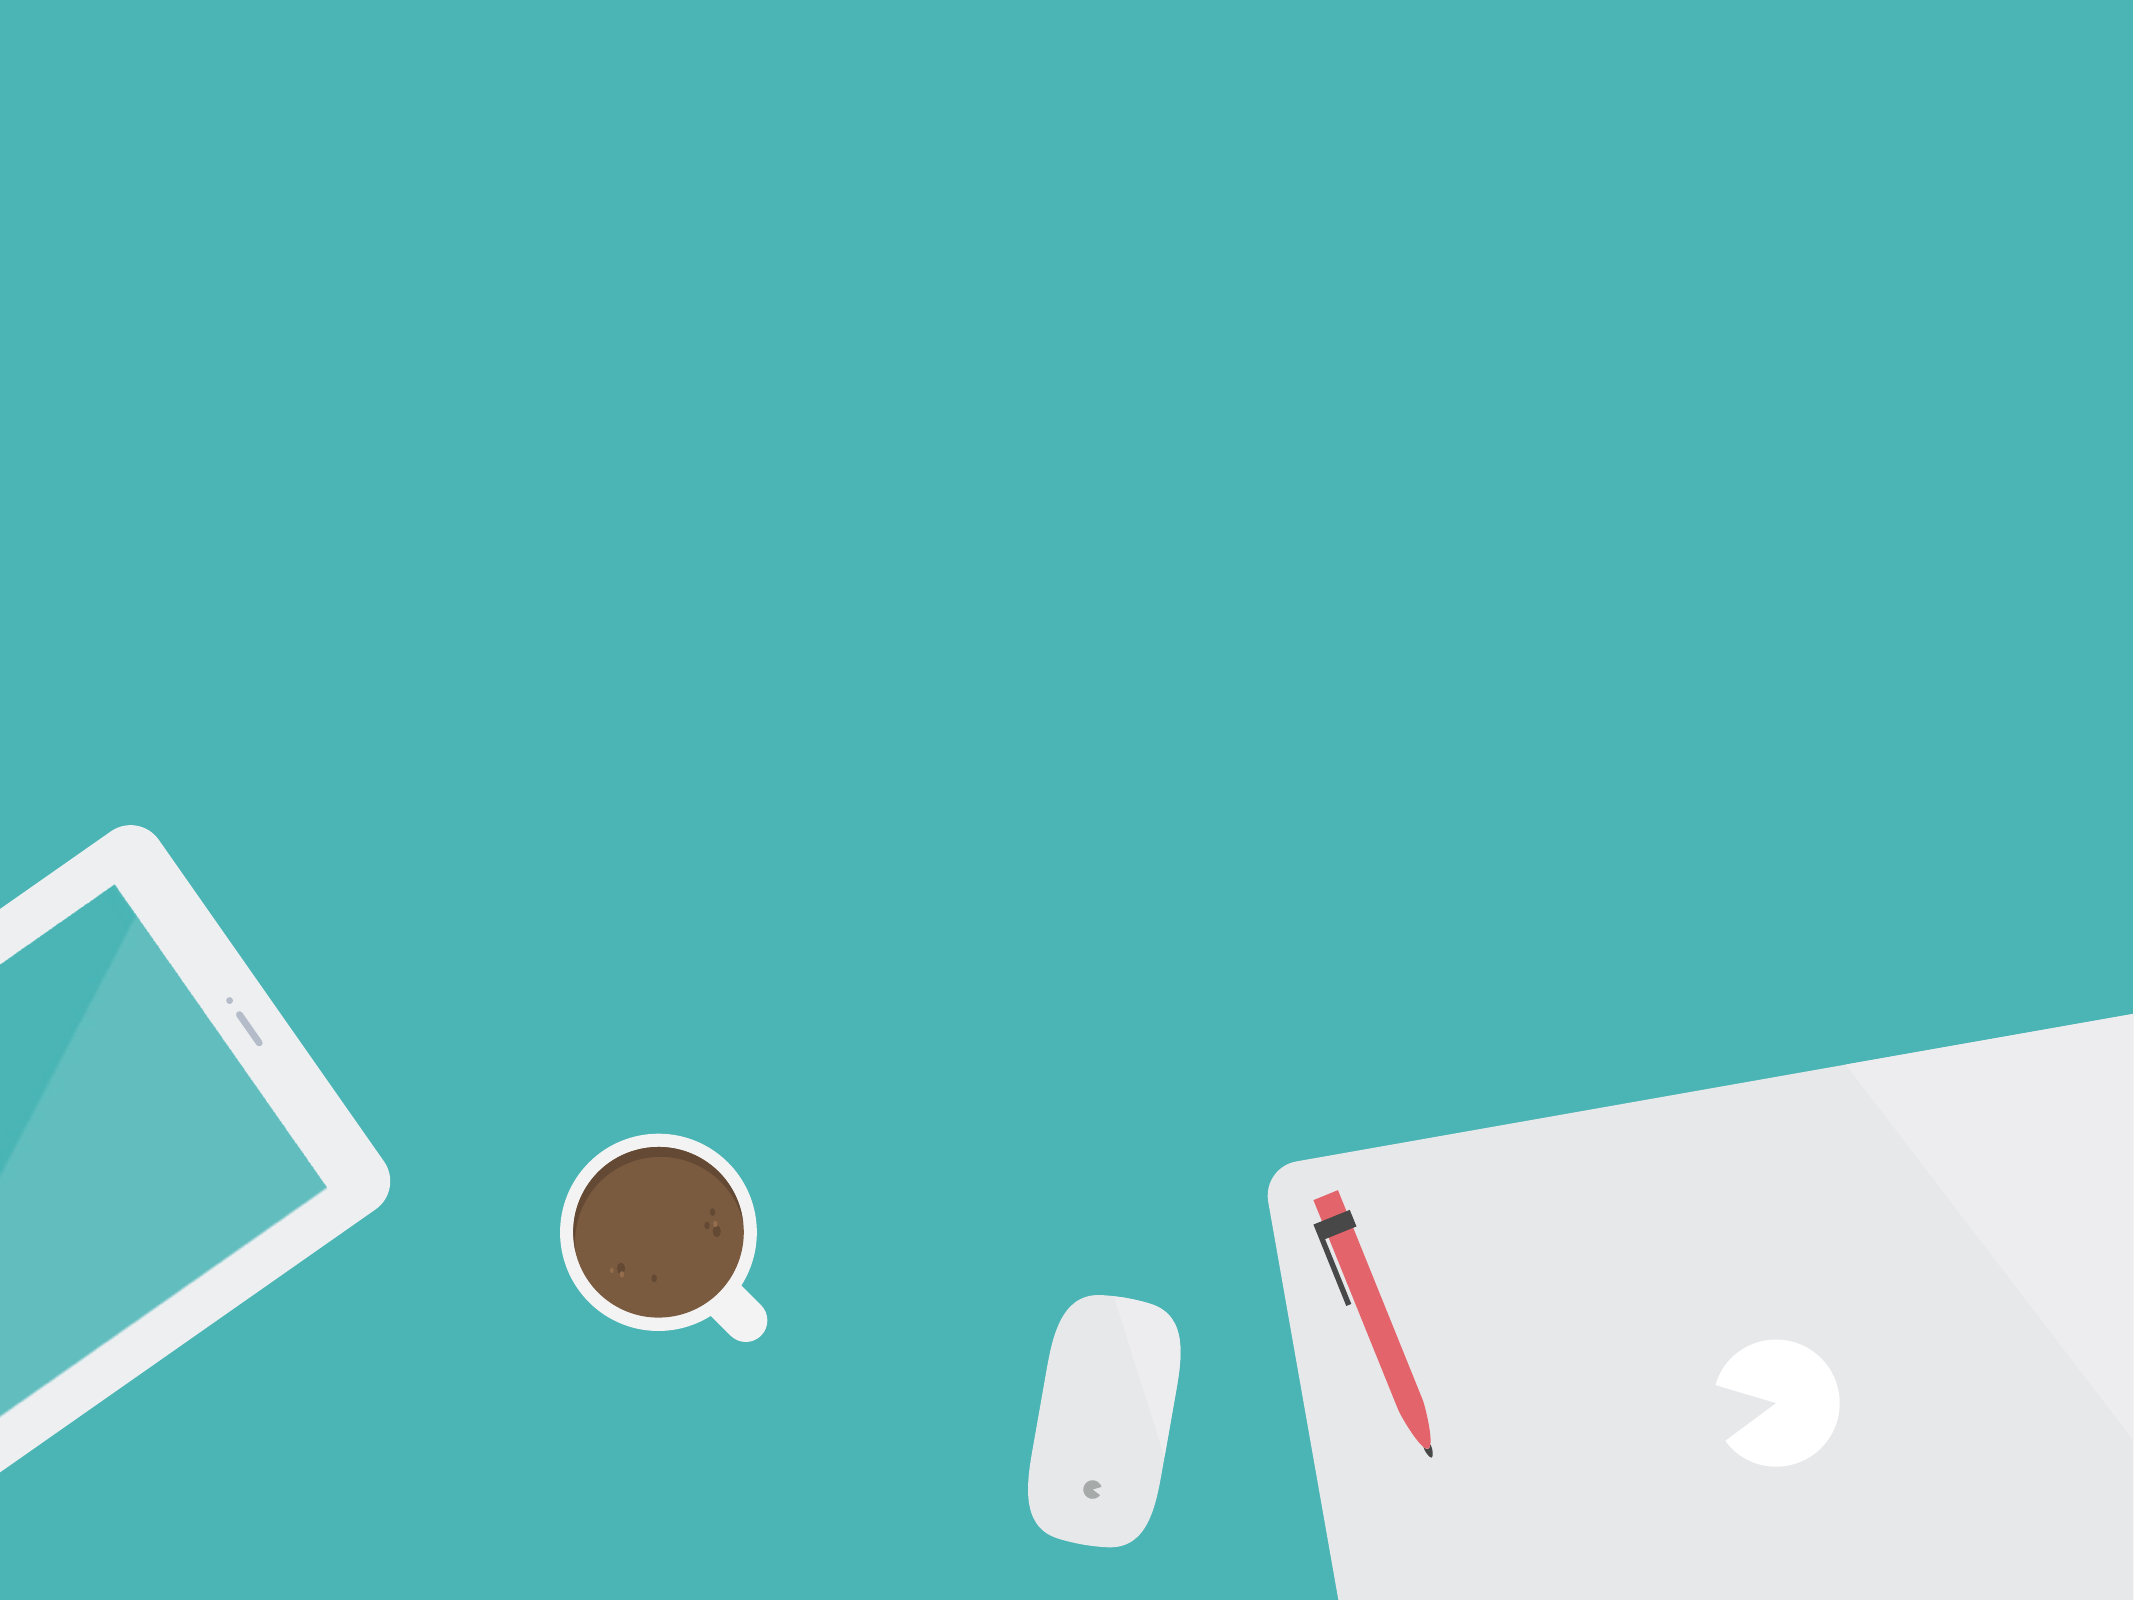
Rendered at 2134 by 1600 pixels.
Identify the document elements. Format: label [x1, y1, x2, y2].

picture [0, 885, 326, 1417]
